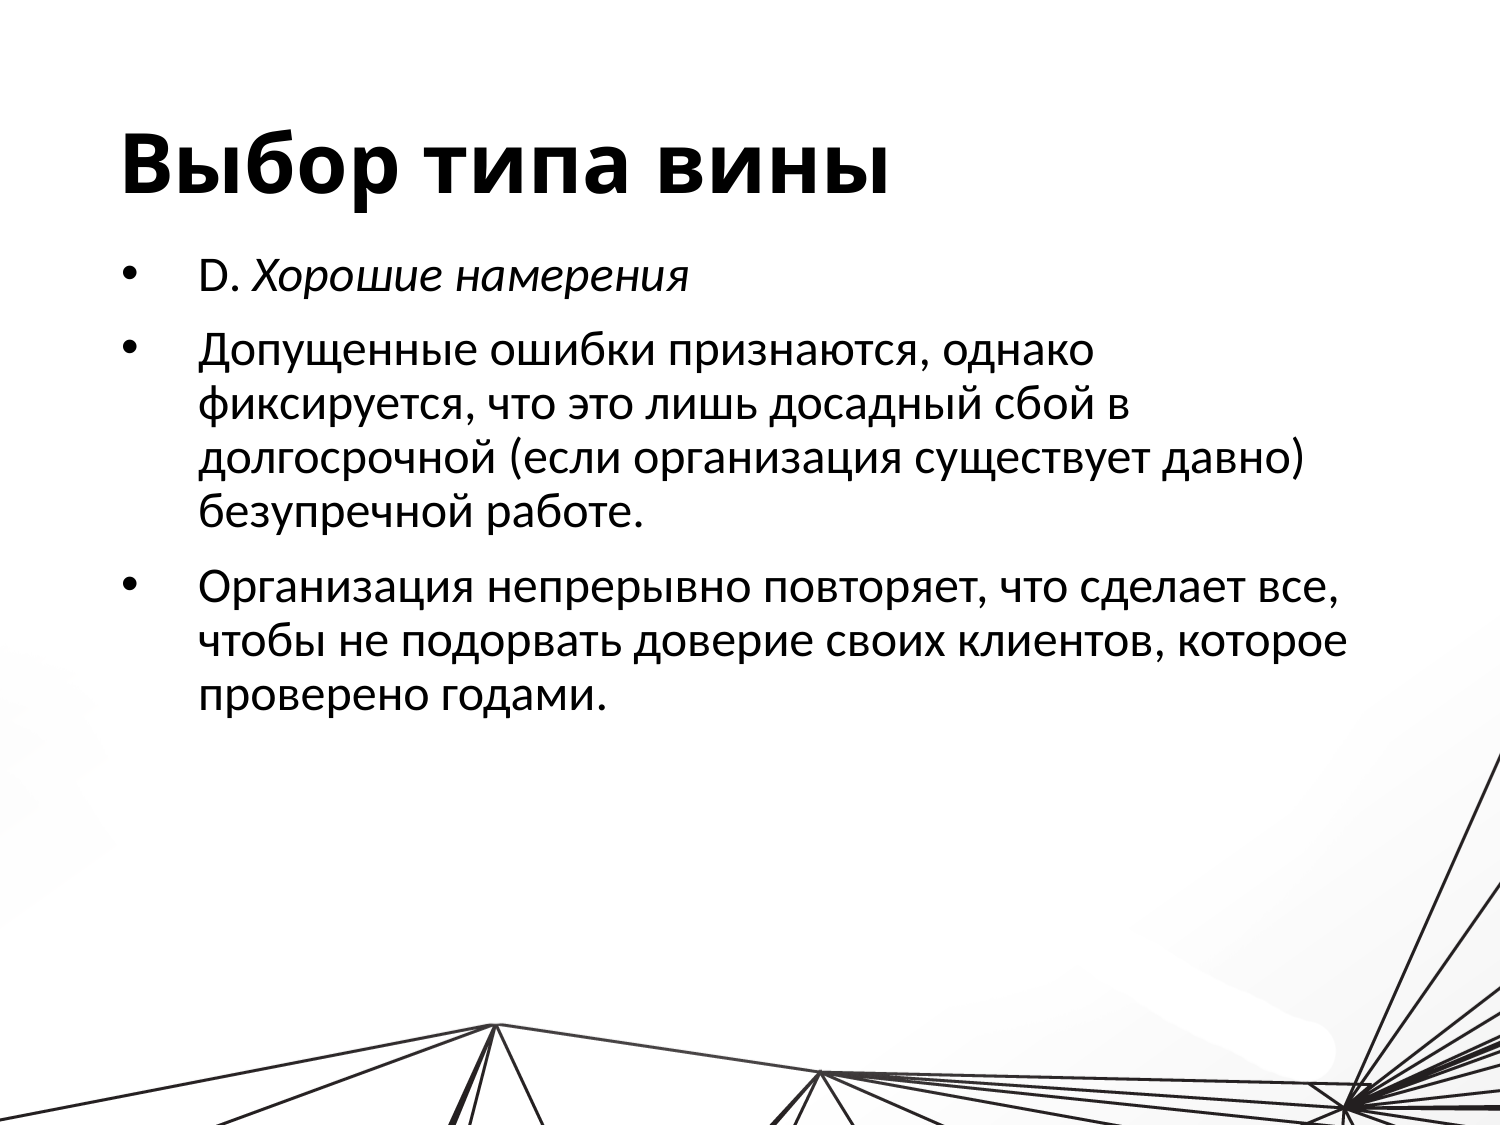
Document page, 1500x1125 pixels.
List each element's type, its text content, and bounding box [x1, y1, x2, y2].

picture [0, 0, 1500, 1125]
title Выбор типа вины [102, 0, 1398, 220]
list D. Хорошие намерения Допущенные ошибки признаются, однако фиксируется, что это лишь досадный сбой в долгосрочной (если организация существует давно) безупречной работе. Организация непрерывно повторяет, что сделает все, чтобы не подорвать доверие своих клиентов, которое проверено годами. [105, 240, 1398, 1014]
